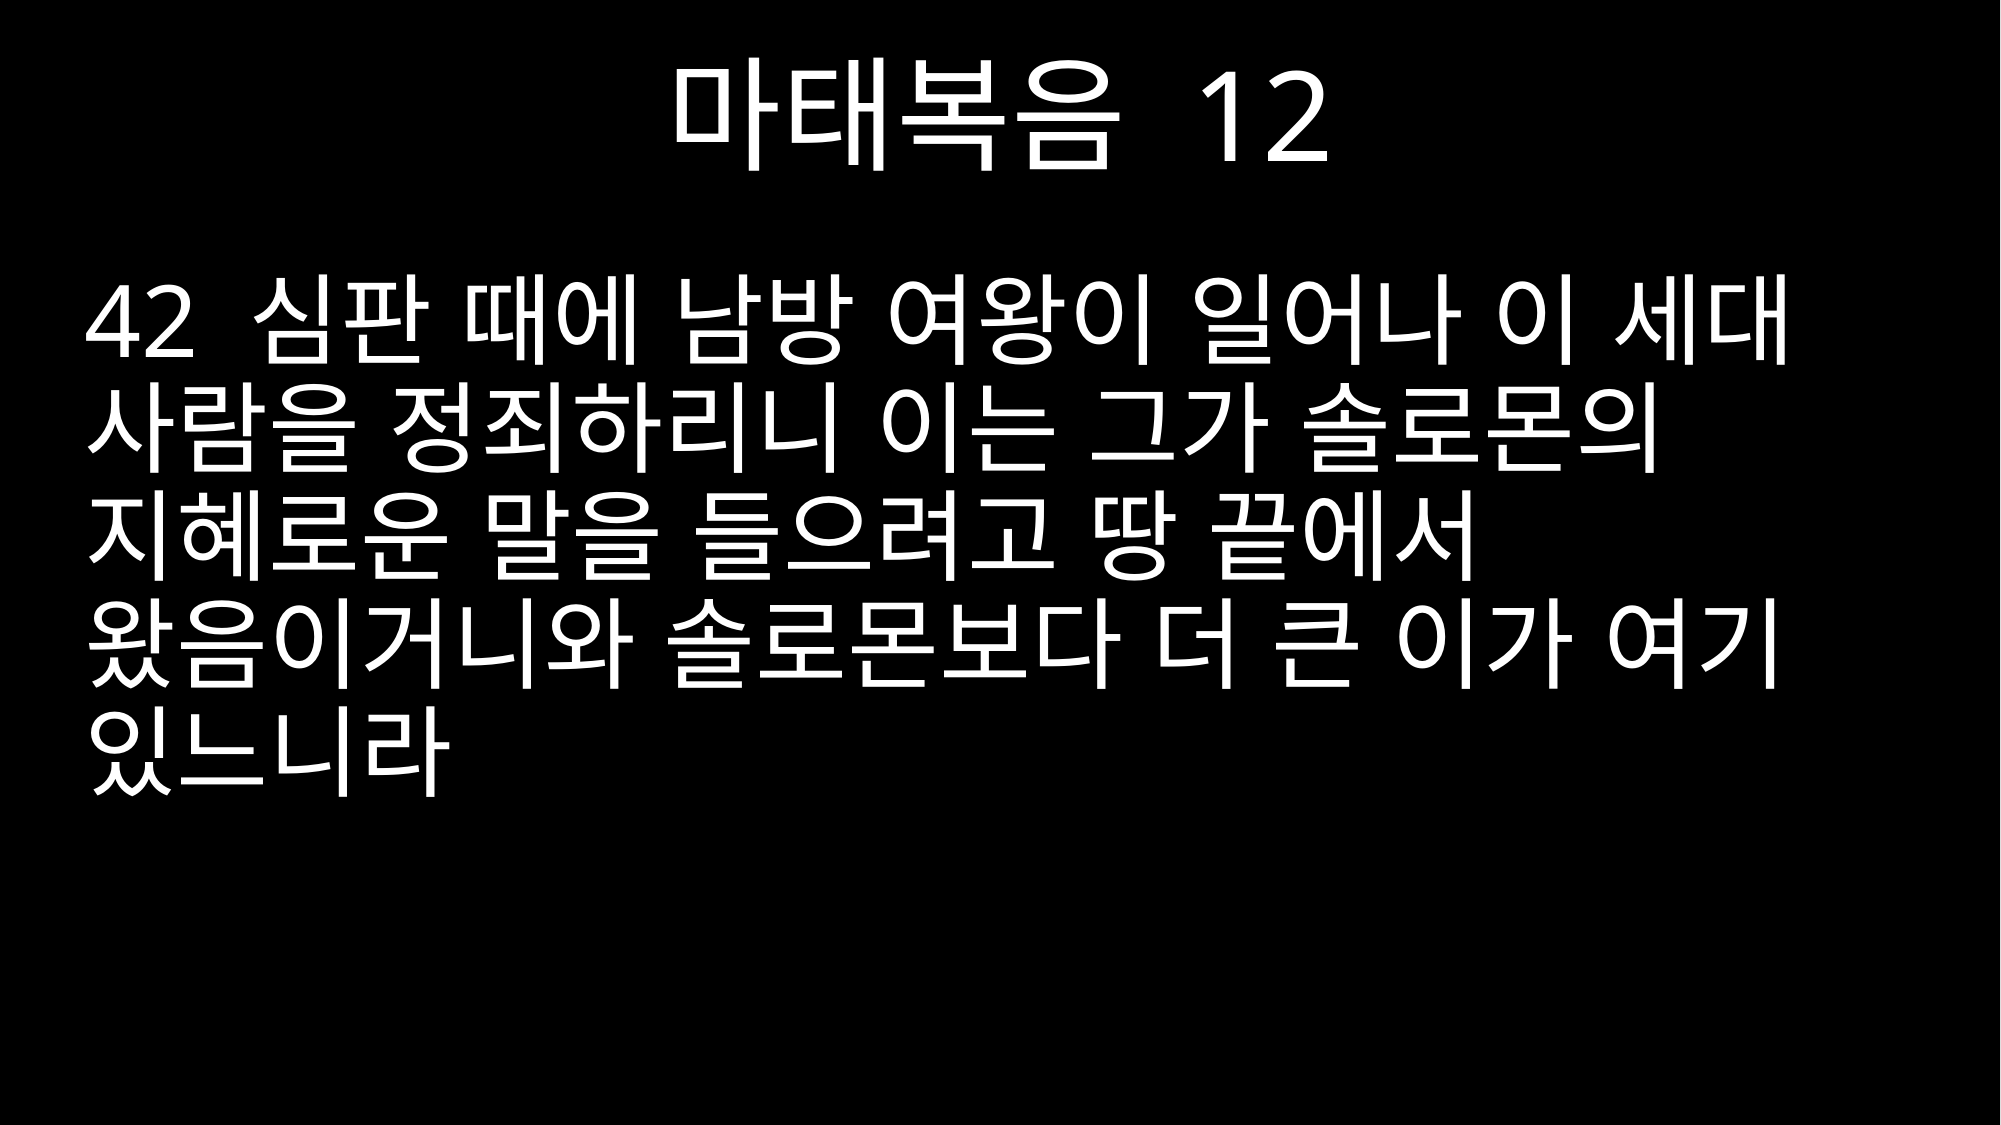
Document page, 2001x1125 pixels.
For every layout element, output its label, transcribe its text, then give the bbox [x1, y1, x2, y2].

footer 마태복음 12 [0, 32, 2000, 192]
list 42 심판 때에 남방 여왕이 일어나 이 세대 사람을 정죄하리니 이는 그가 솔로몬의 지혜로운 말을 들으려고 땅 끝에서 왔음이거니와 솔로몬보다 더 큰 이가 여기 있느니라 [69, 263, 1953, 423]
picture [0, 0, 2001, 1125]
